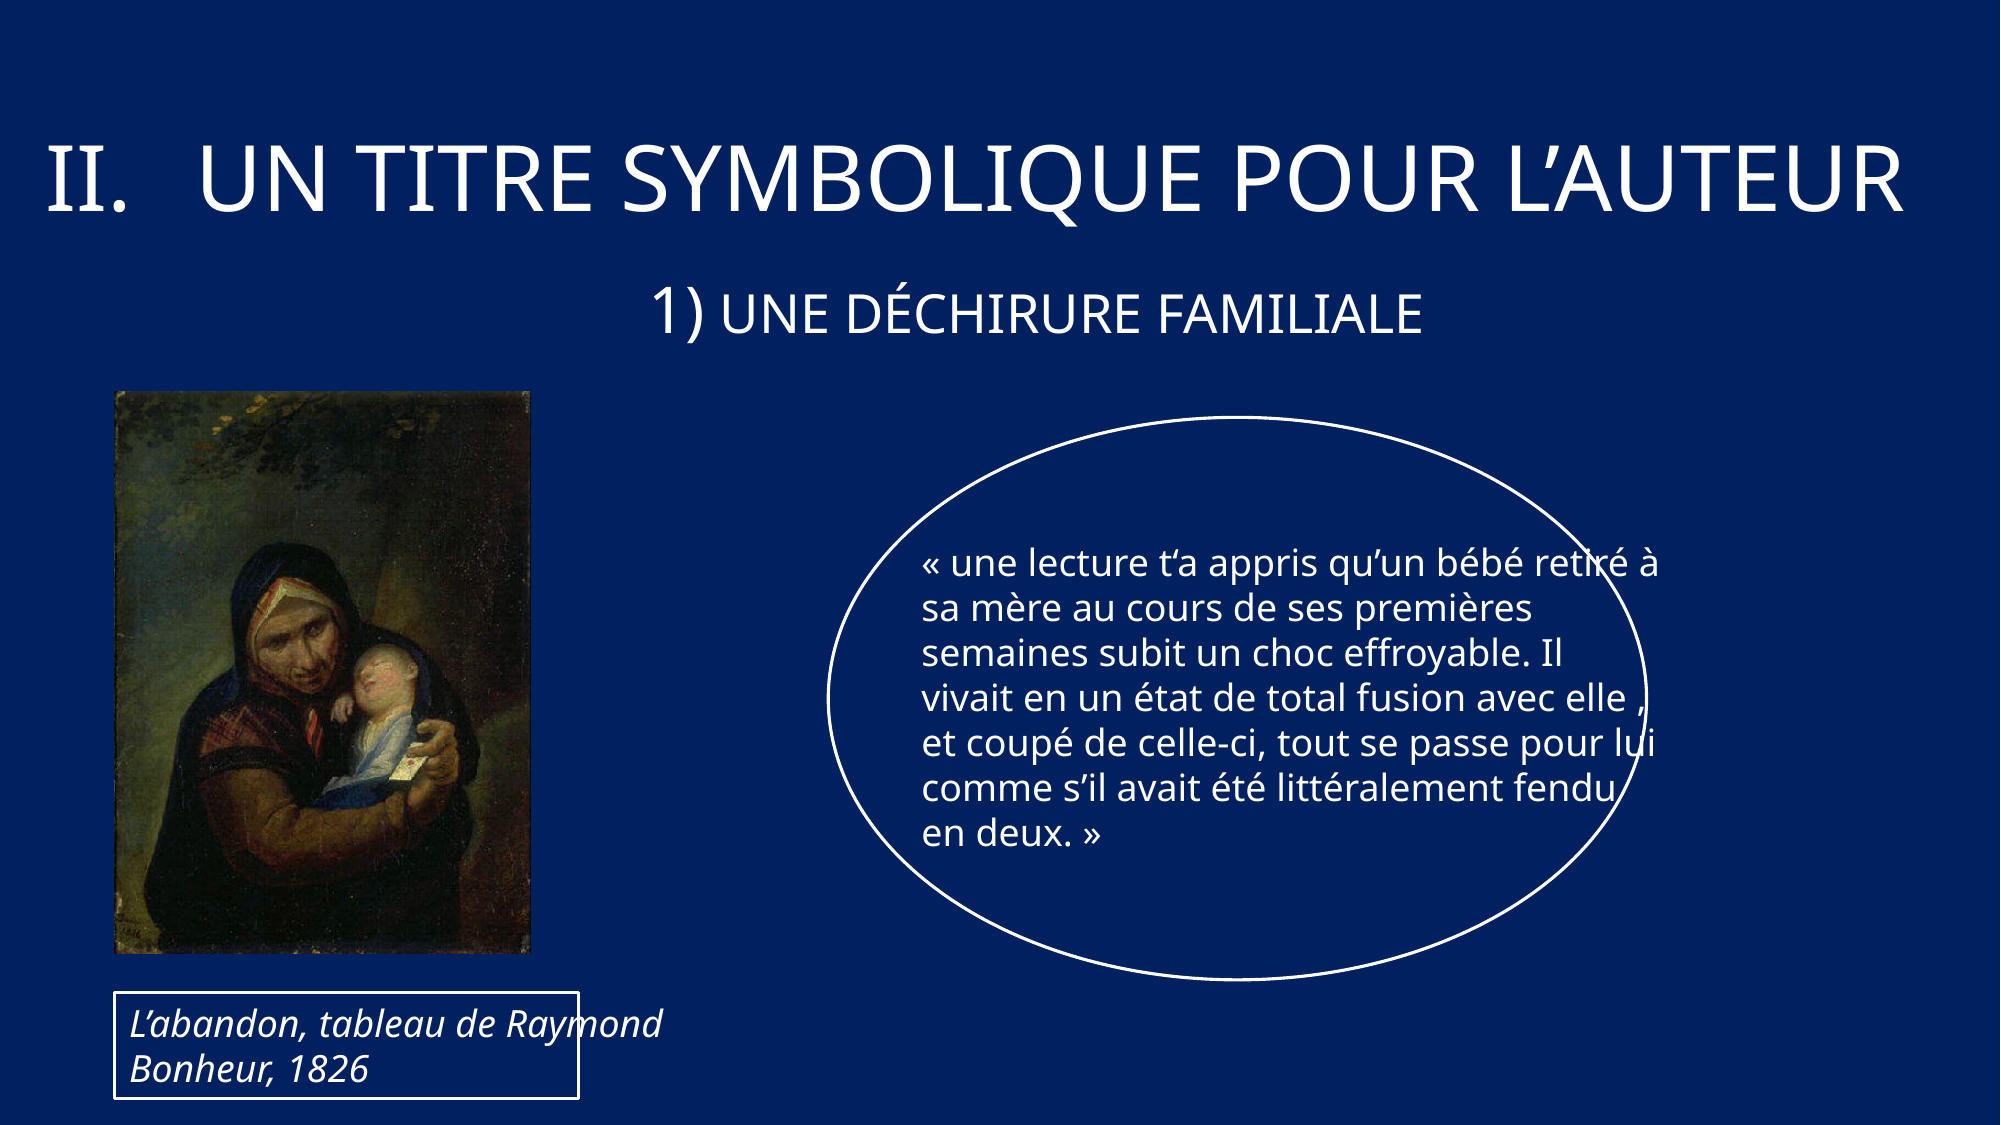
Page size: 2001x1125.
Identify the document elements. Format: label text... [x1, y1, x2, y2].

list 1) Une déchirure familiale [525, 235, 1446, 381]
text_box [113, 991, 580, 1100]
text_box « une lecture t‘a appris qu’un bébé retiré à sa mère au cours de ses premières semaines subit un choc effroyable. Il vivait en un état de total fusion avec elle , et coupé de celle-ci, tout se passe pour lui comme s’il avait été littéralement fendu en deux. » [1570, 531, 1678, 862]
picture [114, 390, 532, 954]
text_box L’abandon, tableau de Raymond Bonheur, 1826 [580, 993, 700, 1098]
title II. Un titre symbolique pour l’auteur [30, 18, 1970, 332]
text_box [826, 415, 1649, 982]
